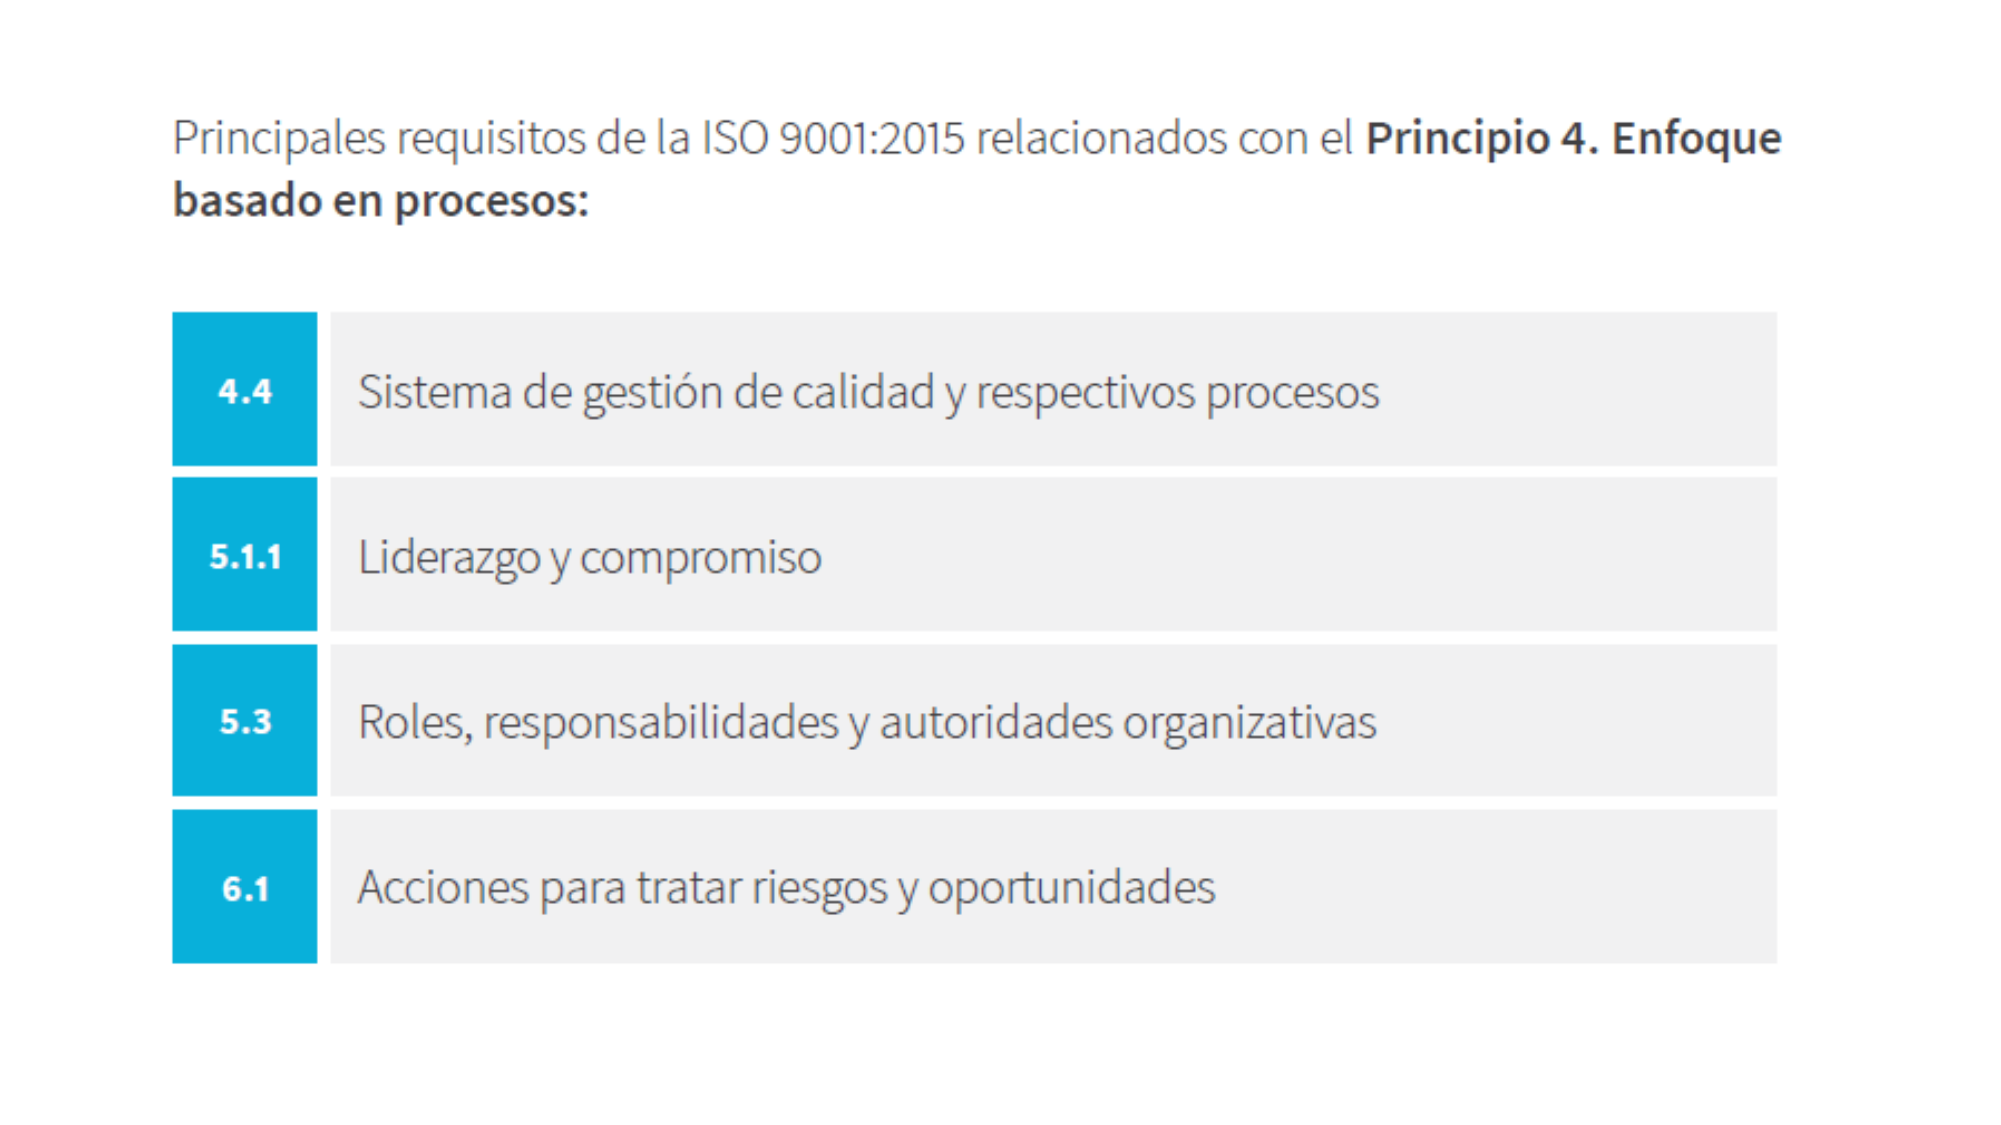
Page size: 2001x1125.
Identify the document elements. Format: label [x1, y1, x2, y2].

picture [153, 103, 1800, 1002]
